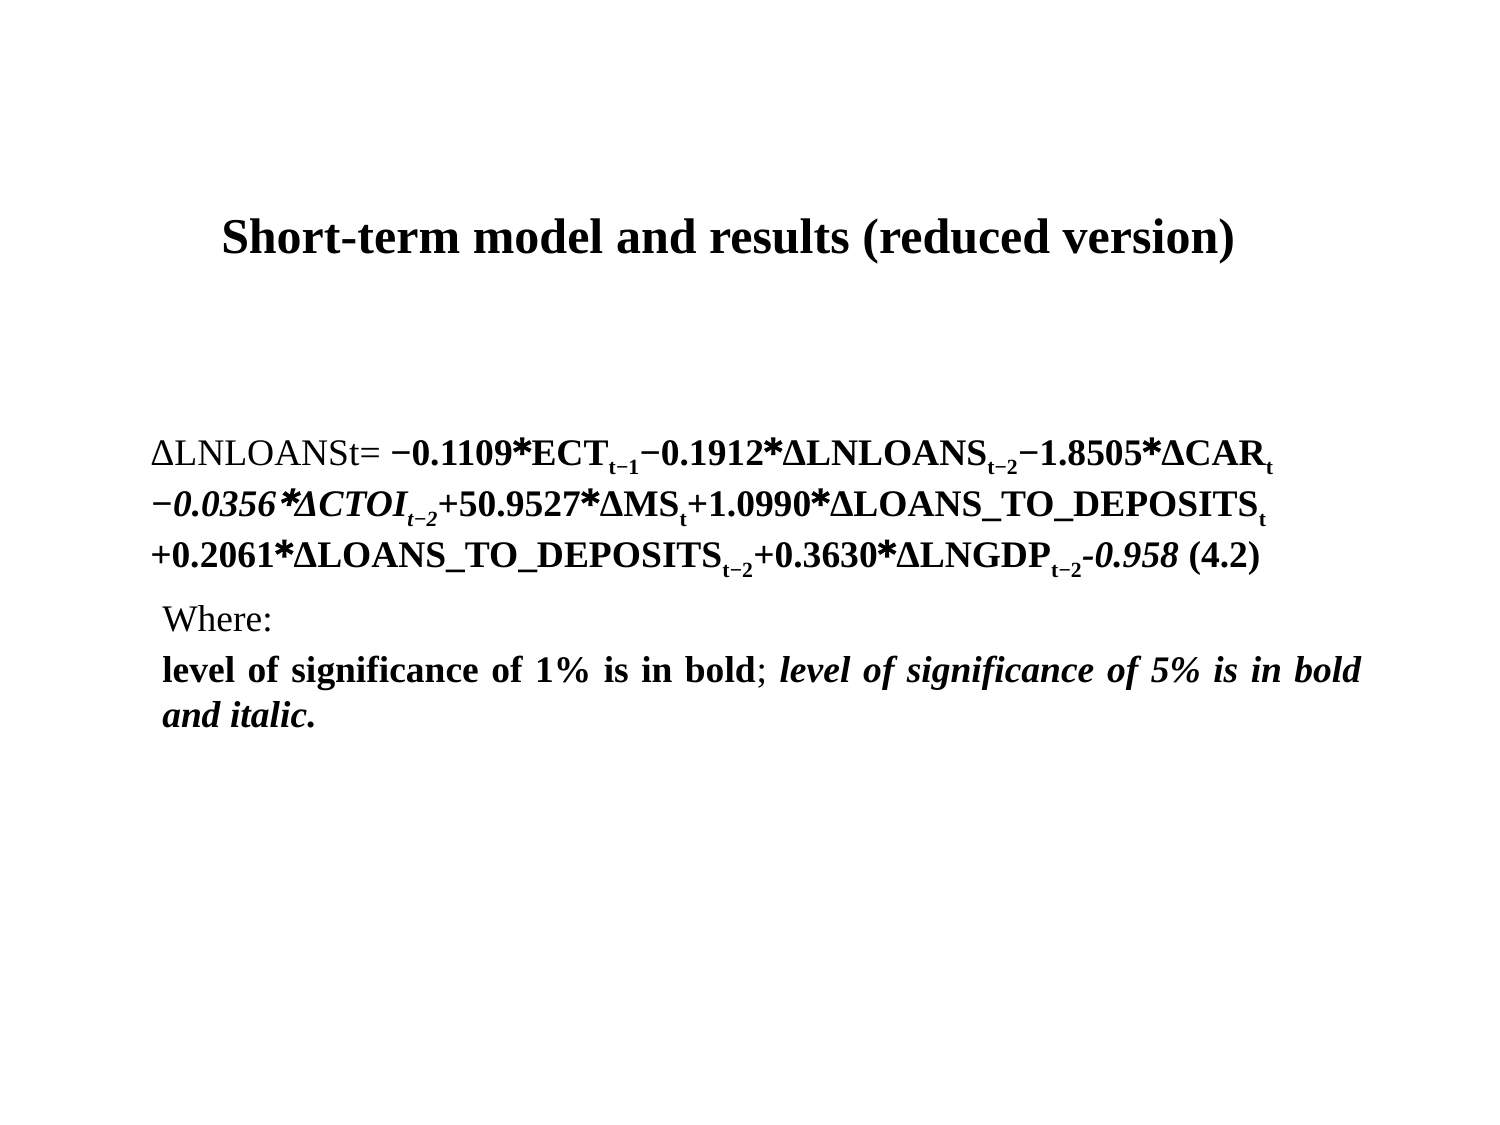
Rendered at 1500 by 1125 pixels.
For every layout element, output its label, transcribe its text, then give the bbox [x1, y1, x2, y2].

text_box Short-term model and results (reduced version) [206, 196, 1435, 271]
text_box Where: level of significance of 1% is in bold; level of significance of 5% is in bold and italic. [147, 586, 1376, 743]
text_box ΔLNLOANSt​=​ −0.1109*ECTt−1​​−0.1912*ΔLNLOANSt−2​−1.8505*ΔCARt​−0.0356*ΔCTOIt−2​+50.9527*ΔMSt​+1.0990*ΔLOANS_TO_DEPOSITSt​+0.2061*ΔLOANS_TO_DEPOSITSt−2​+0.3630*ΔLNGDPt−2​-0.958 (4.2) [135, 420, 1388, 589]
